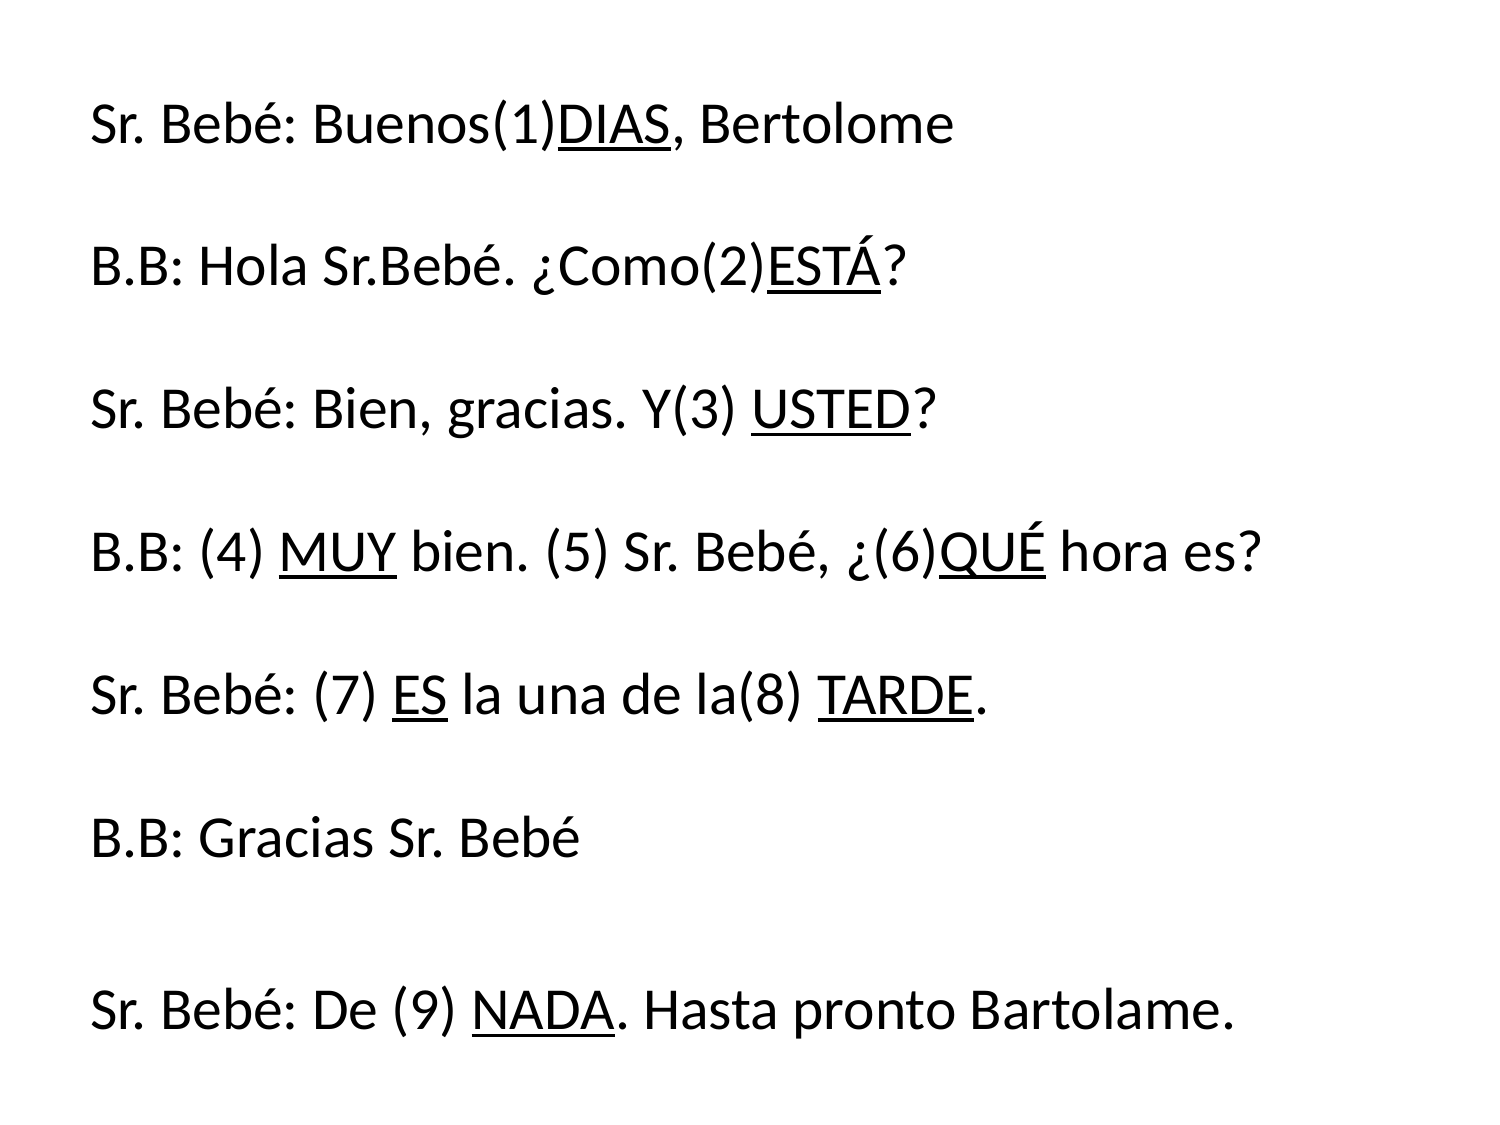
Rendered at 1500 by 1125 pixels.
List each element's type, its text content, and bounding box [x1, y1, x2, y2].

title Sr. Bebé: Buenos(1)DIAS, Bertolome B.B: Hola Sr.Bebé. ¿Como(2)ESTÁ? Sr. Bebé: Bien, gracias. Y(3) USTED? B.B: (4) MUY bien. (5) Sr. Bebé, ¿(6)QUÉ hora es? Sr. Bebé: (7) ES la una de la(8) TARDE. B.B: Gracias Sr. Bebé Sr. Bebé: De (9) NADA. Hasta pronto Bartolame. [75, 0, 1425, 1125]
